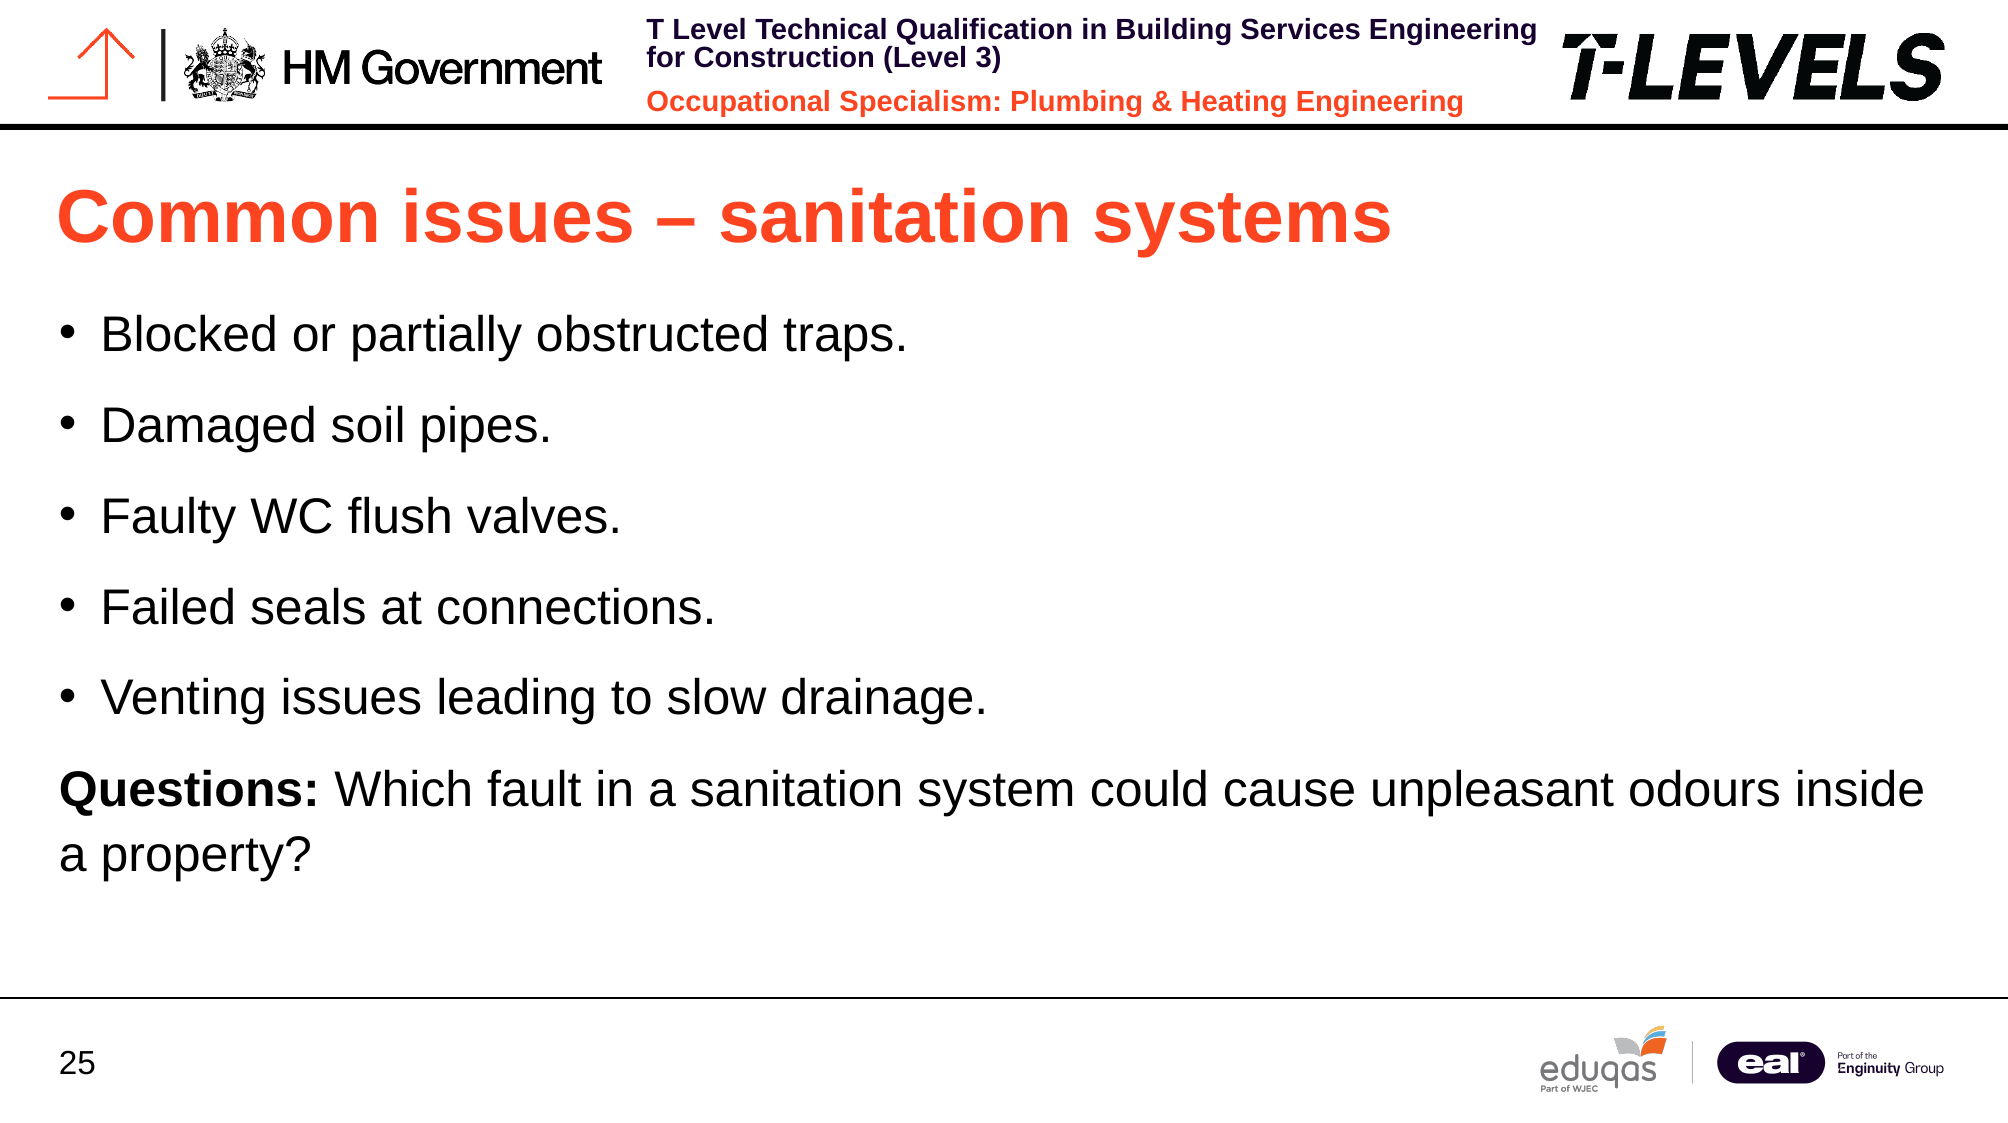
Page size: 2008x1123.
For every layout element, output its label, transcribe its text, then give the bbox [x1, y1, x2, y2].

picture [1535, 1021, 1949, 1097]
list Blocked or partially obstructed traps. Damaged soil pipes. Faulty WC flush valves. Failed seals at connections. Venting issues leading to slow drainage. Questions: Which fault in a sanitation system could cause unpleasant odours inside a property? [59, 295, 1949, 975]
picture [43, 27, 141, 100]
title Common issues – sanitation systems [41, 111, 1949, 314]
picture [161, 28, 602, 102]
picture [1543, 25, 1964, 108]
